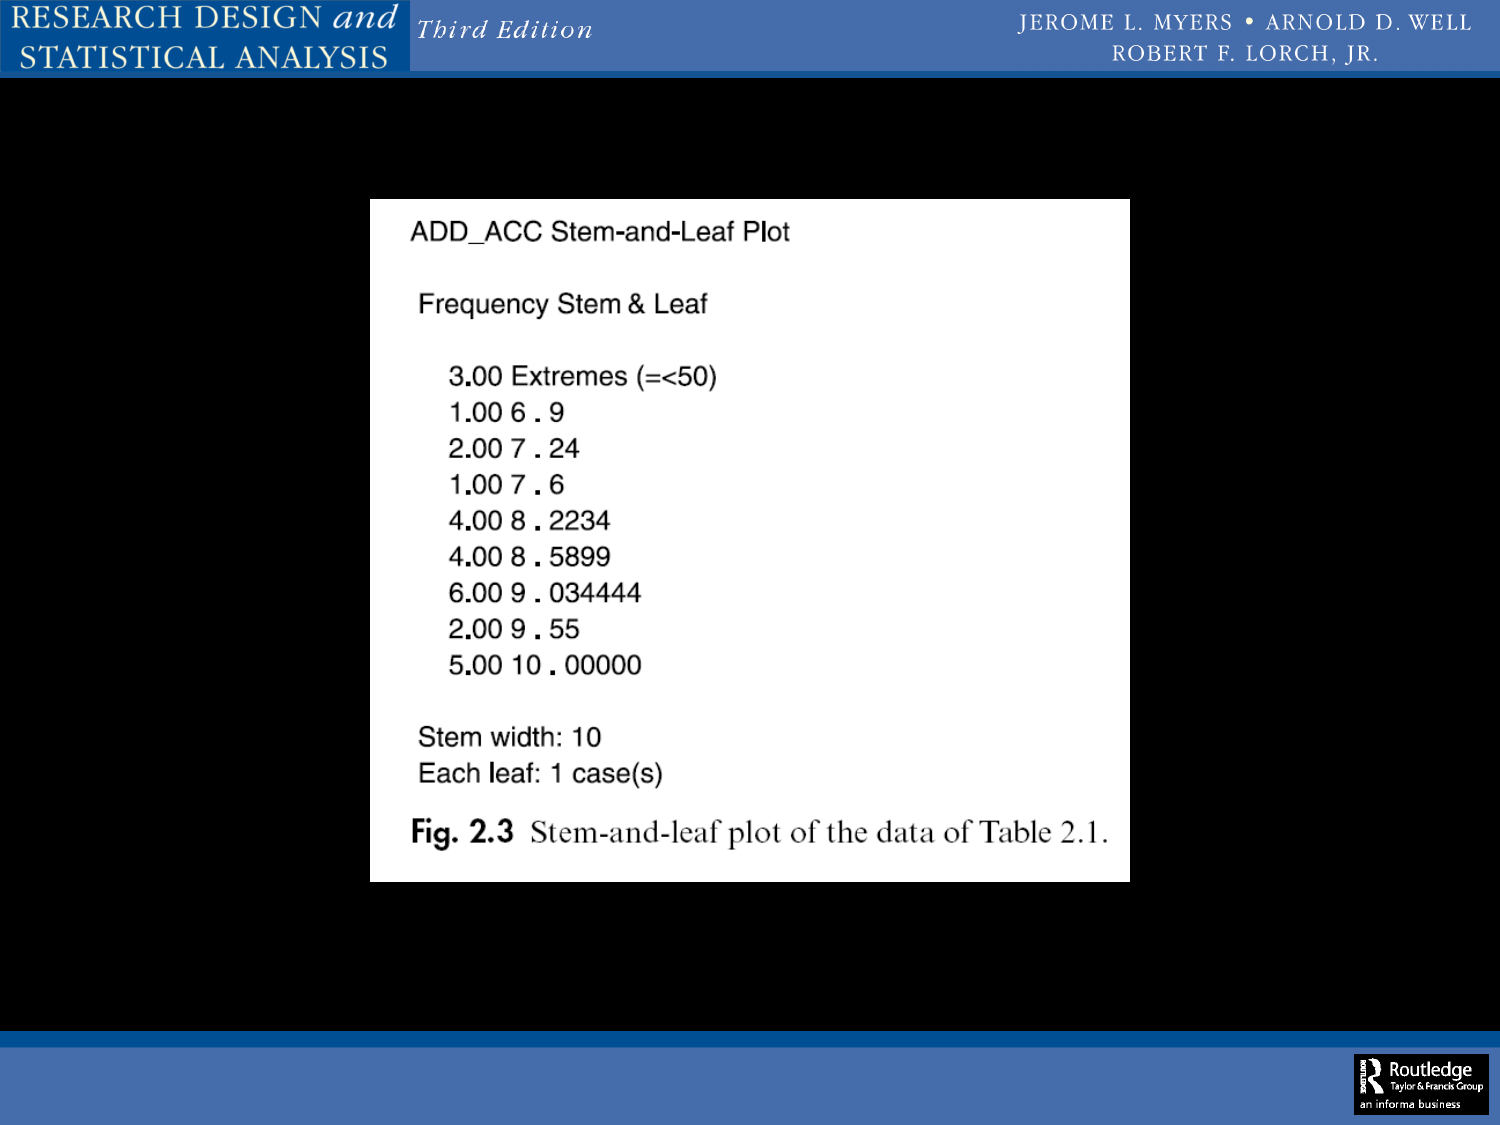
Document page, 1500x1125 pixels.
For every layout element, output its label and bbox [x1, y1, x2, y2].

picture [0, 0, 1500, 78]
list [370, 198, 1130, 882]
picture [0, 1031, 1500, 1125]
